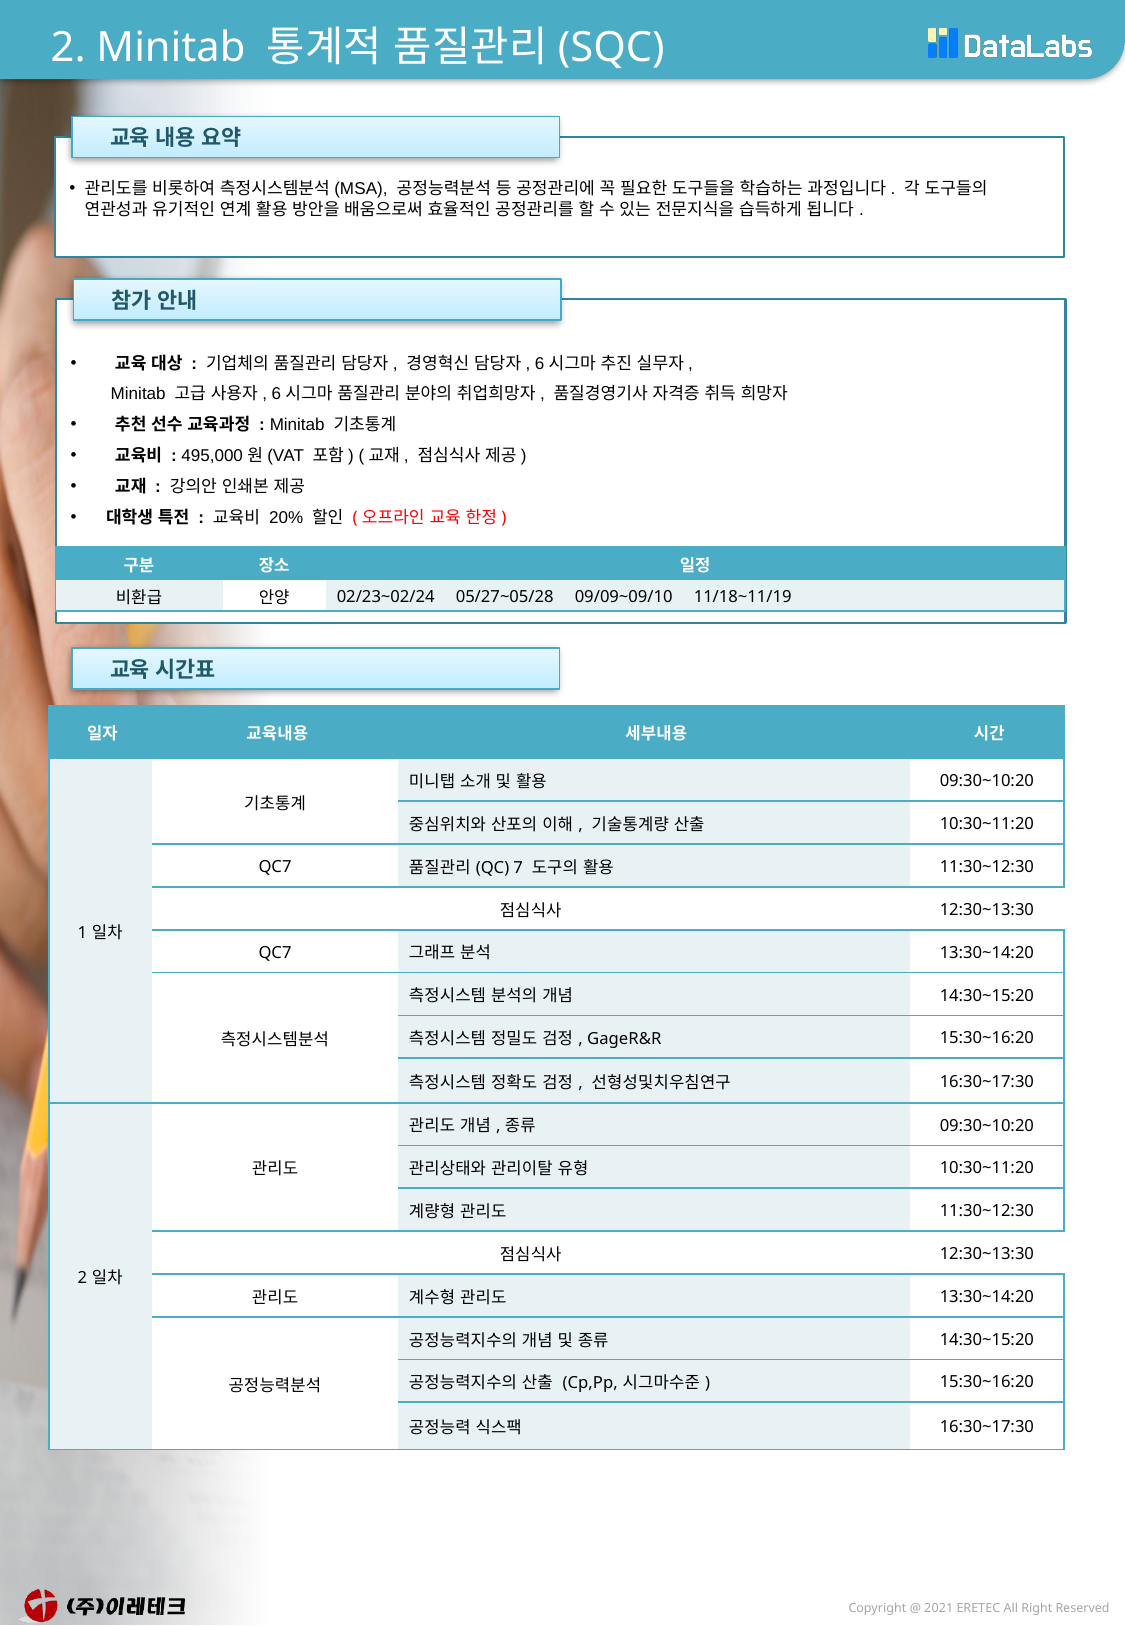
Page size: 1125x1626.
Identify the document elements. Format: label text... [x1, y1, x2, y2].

table_cell 14:30~15:20 [910, 973, 1063, 1015]
table_cell 관리도 [152, 1104, 398, 1230]
table_header 시간 [910, 707, 1063, 758]
table_cell 공정능력분석 [152, 1318, 398, 1449]
table_cell QC7 [152, 931, 398, 972]
text_box 참가 안내 [73, 278, 562, 321]
table_cell 13:30~14:20 [910, 931, 1063, 972]
table_header 세부내용 [398, 707, 910, 758]
table_cell 관리상태와 관리이탈 유형 [398, 1146, 910, 1187]
text_box 교육 대상 : 기업체의 품질관리 담당자, 경영혁신 담당자, 6시그마 추진 실무자, Minitab 고급 사용자, 6시그마 품질관리 분야의 취업희망자, 품질경영기사 자격증 취득 희망자 추천 선수 교육과정 : Minitab 기초통계 교육비 : 495,000원(VAT 포함) (교재, 점심식사 제공) 교재 : 강의안 인쇄본 제공 대학생 특전 : 교육비 20% 할인 (오프라인 교육 한정) [55, 334, 1066, 535]
table_cell 13:30~14:20 [910, 1275, 1063, 1316]
text_box 교육 시간표 [71, 647, 560, 690]
table_cell 16:30~17:30 [910, 1059, 1063, 1102]
table_cell 11:30~12:30 [910, 845, 1063, 886]
table_cell 1일차 [50, 759, 152, 1102]
table_cell 기초통계 [152, 759, 398, 843]
table_cell 점심식사 [152, 1232, 910, 1273]
table_cell 계수형 관리도 [398, 1275, 910, 1316]
table_cell 14:30~15:20 [910, 1318, 1063, 1359]
title 2. Minitab 통계적 품질관리(SQC) [35, 9, 1049, 80]
table_cell 관리도 [152, 1275, 398, 1316]
table_cell 공정능력 식스팩 [398, 1403, 910, 1449]
text_box 교육 내용 요약 [71, 116, 560, 158]
table_cell 그래프 분석 [398, 931, 910, 972]
table_cell 10:30~11:20 [910, 1146, 1063, 1187]
table_header 장소 [223, 548, 326, 578]
table_header 교육내용 [152, 707, 398, 758]
table_cell 16:30~17:30 [910, 1403, 1063, 1449]
table_cell 2일차 [50, 1104, 152, 1449]
table_cell 11:30~12:30 [910, 1189, 1063, 1230]
table_cell 12:30~13:30 [910, 888, 1064, 929]
table_cell 15:30~16:20 [910, 1016, 1063, 1057]
table_cell 측정시스템 정밀도 검정, GageR&R [398, 1016, 910, 1057]
table_cell 미니탭 소개 및 활용 [398, 759, 910, 800]
table_cell 10:30~11:20 [910, 802, 1063, 843]
table_cell 09:30~10:20 [910, 1104, 1063, 1145]
table_cell 공정능력지수의 산출 (Cp,Pp,시그마수준) [398, 1360, 910, 1401]
table_cell 측정시스템 분석의 개념 [398, 973, 910, 1015]
table_cell 09:30~10:20 [910, 759, 1063, 800]
table_cell 공정능력지수의 개념 및 종류 [398, 1318, 910, 1359]
text_box 관리도를 비롯하여 측정시스템분석(MSA), 공정능력분석 등 공정관리에 꼭 필요한 도구들을 학습하는 과정입니다. 각 도구들의 연관성과 유기적인 연계 활용 방안을 배움으로써 효율적인 공정관리를 할 수 있는 전문지식을 습득하게 됩니다. [54, 170, 1065, 227]
table_header 구분 [56, 548, 223, 578]
table_cell 점심식사 [152, 888, 910, 929]
table_cell 02/23~02/24 05/27~05/28 09/09~09/10 11/18~11/19 [326, 580, 1064, 610]
text_box [53, 135, 1066, 259]
table_header 일자 [50, 707, 152, 758]
table_cell 관리도 개념,종류 [398, 1104, 910, 1145]
picture [0, 23, 1125, 1625]
table_cell 안양 [223, 580, 326, 610]
table_cell 비환급 [56, 580, 223, 610]
table_cell 품질관리(QC) 7 도구의 활용 [398, 845, 910, 886]
table_cell 15:30~16:20 [910, 1360, 1063, 1401]
table_cell 12:30~13:30 [910, 1232, 1064, 1273]
table_cell 측정시스템 정확도 검정, 선형성및치우침연구 [398, 1059, 910, 1102]
table_cell 중심위치와 산포의 이해, 기술통계량 산출 [398, 802, 910, 843]
table_cell 측정시스템분석 [152, 973, 398, 1102]
table_header 일정 [326, 548, 1064, 578]
table_cell 계량형 관리도 [398, 1189, 910, 1230]
text_box [54, 297, 1068, 626]
table_cell QC7 [152, 845, 398, 886]
